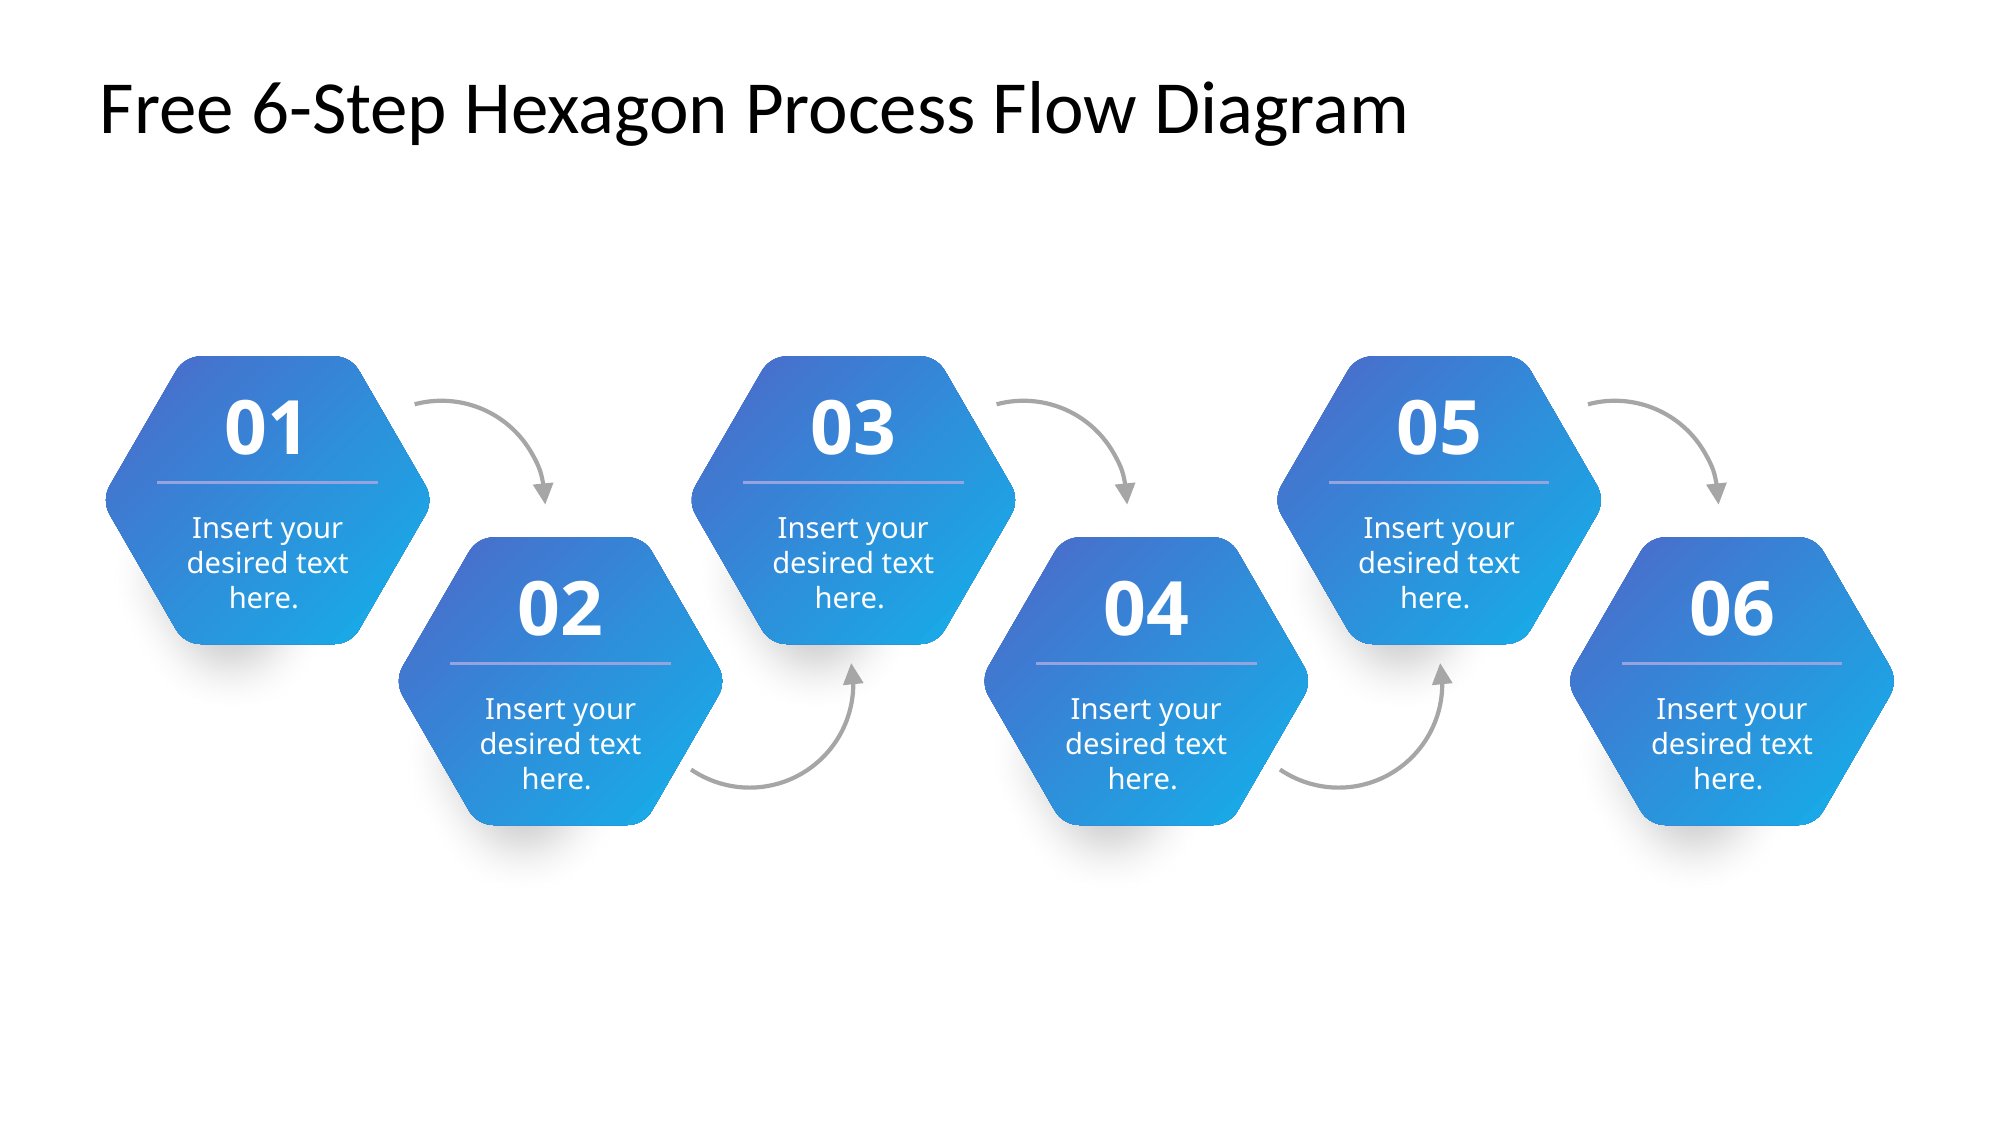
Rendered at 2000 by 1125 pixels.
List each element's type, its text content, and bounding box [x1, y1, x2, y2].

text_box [691, 355, 1016, 645]
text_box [1570, 536, 1894, 826]
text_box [398, 536, 723, 826]
text_box [1606, 399, 1727, 505]
title Free 6-Step Hexagon Process Flow Diagram [99, 45, 1900, 162]
text_box [1312, 663, 1453, 789]
text_box [1020, 399, 1136, 505]
text_box [727, 663, 864, 789]
text_box [434, 399, 554, 505]
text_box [984, 536, 1309, 826]
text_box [1277, 355, 1602, 645]
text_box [105, 355, 430, 645]
